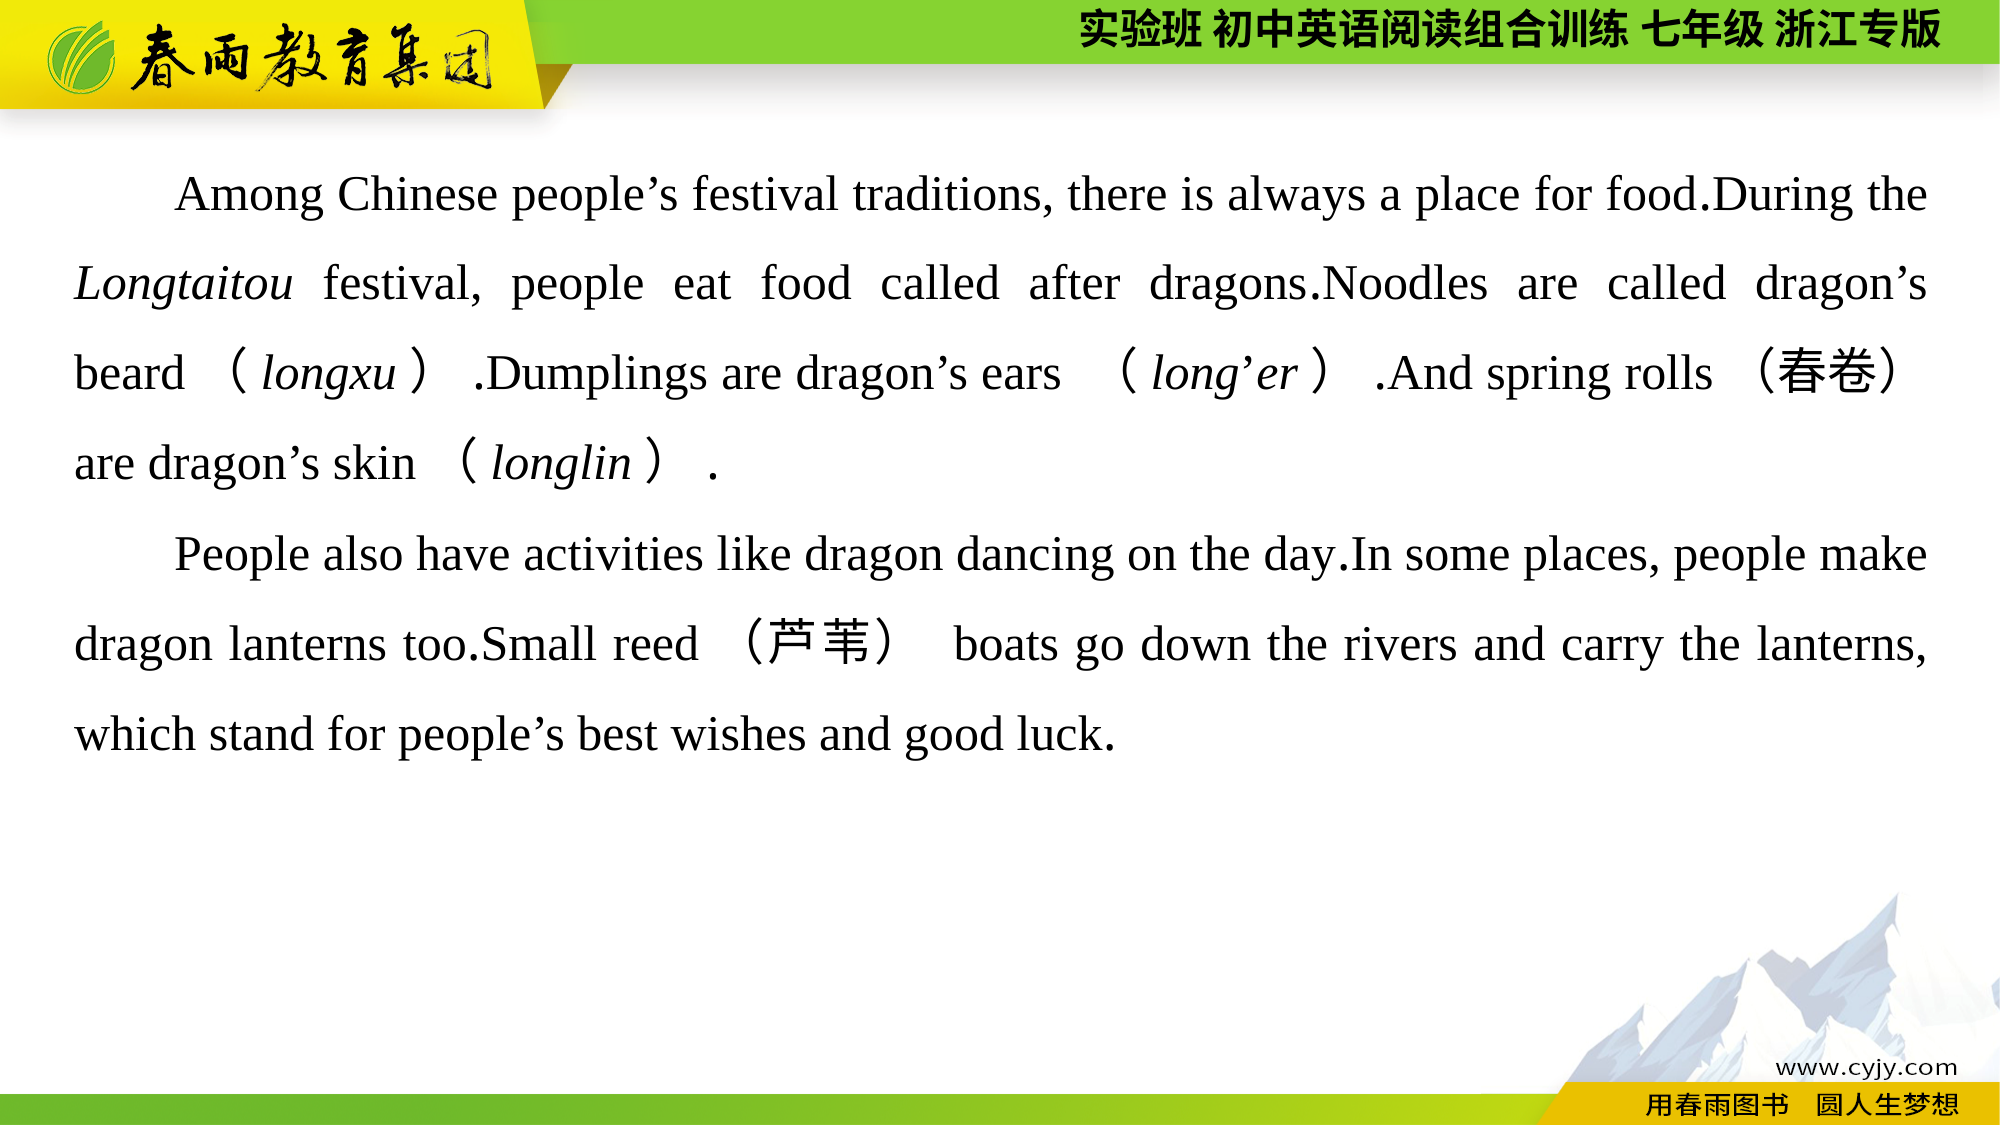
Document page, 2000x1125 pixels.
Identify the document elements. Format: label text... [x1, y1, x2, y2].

picture [0, 0, 2000, 1125]
list Among Chinese people’s festival traditions, there is always a place for food.During the Longtaitou festival, people eat food called after dragons.Noodles are called dragon’s beard（longxu）.Dumplings are dragon’s ears （long’er）.And spring rolls（春卷） are dragon’s skin（longlin）. People also have activities like dragon dancing on the day.In some places, people make dragon lanterns too.Small reed（芦苇） boats go down the rivers and carry the lanterns, which stand for people’s best wishes and good luck. [59, 122, 1944, 763]
